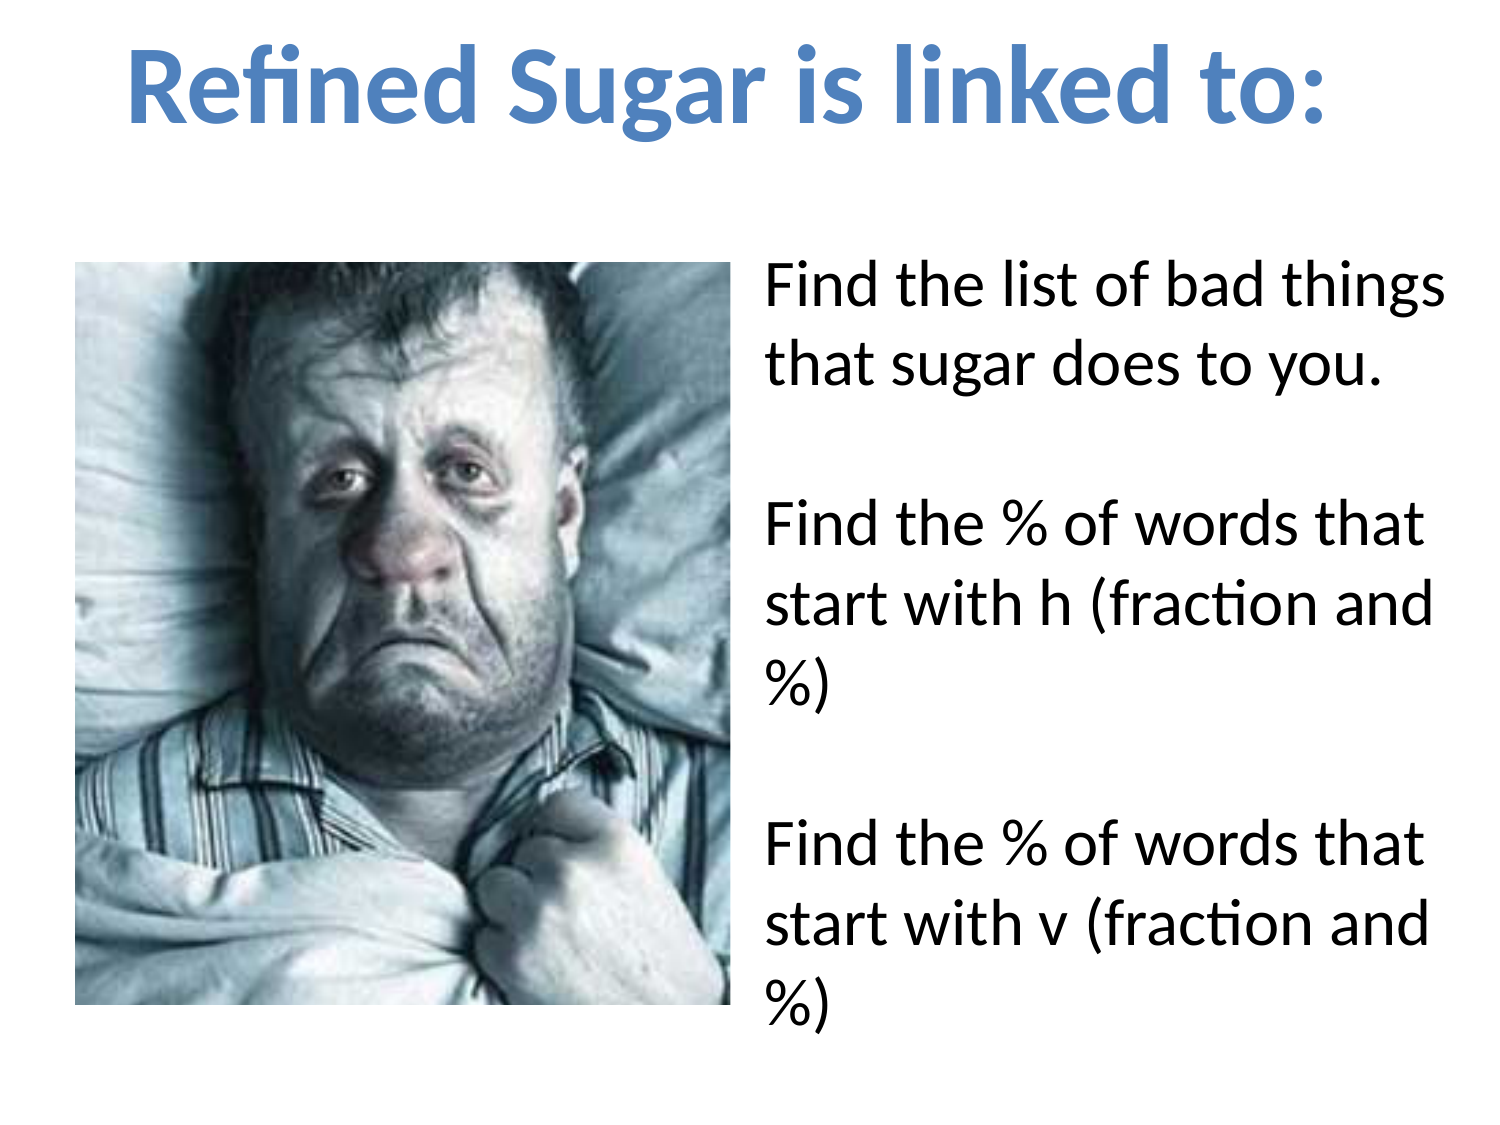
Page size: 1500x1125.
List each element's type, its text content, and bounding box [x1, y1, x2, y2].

text_box Find the list of bad things that sugar does to you. Find the % of words that start with h (fraction and %) Find the % of words that start with v (fraction and %) [749, 231, 1473, 1125]
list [74, 262, 731, 1006]
text_box Refined Sugar is linked to: [109, 3, 1346, 154]
